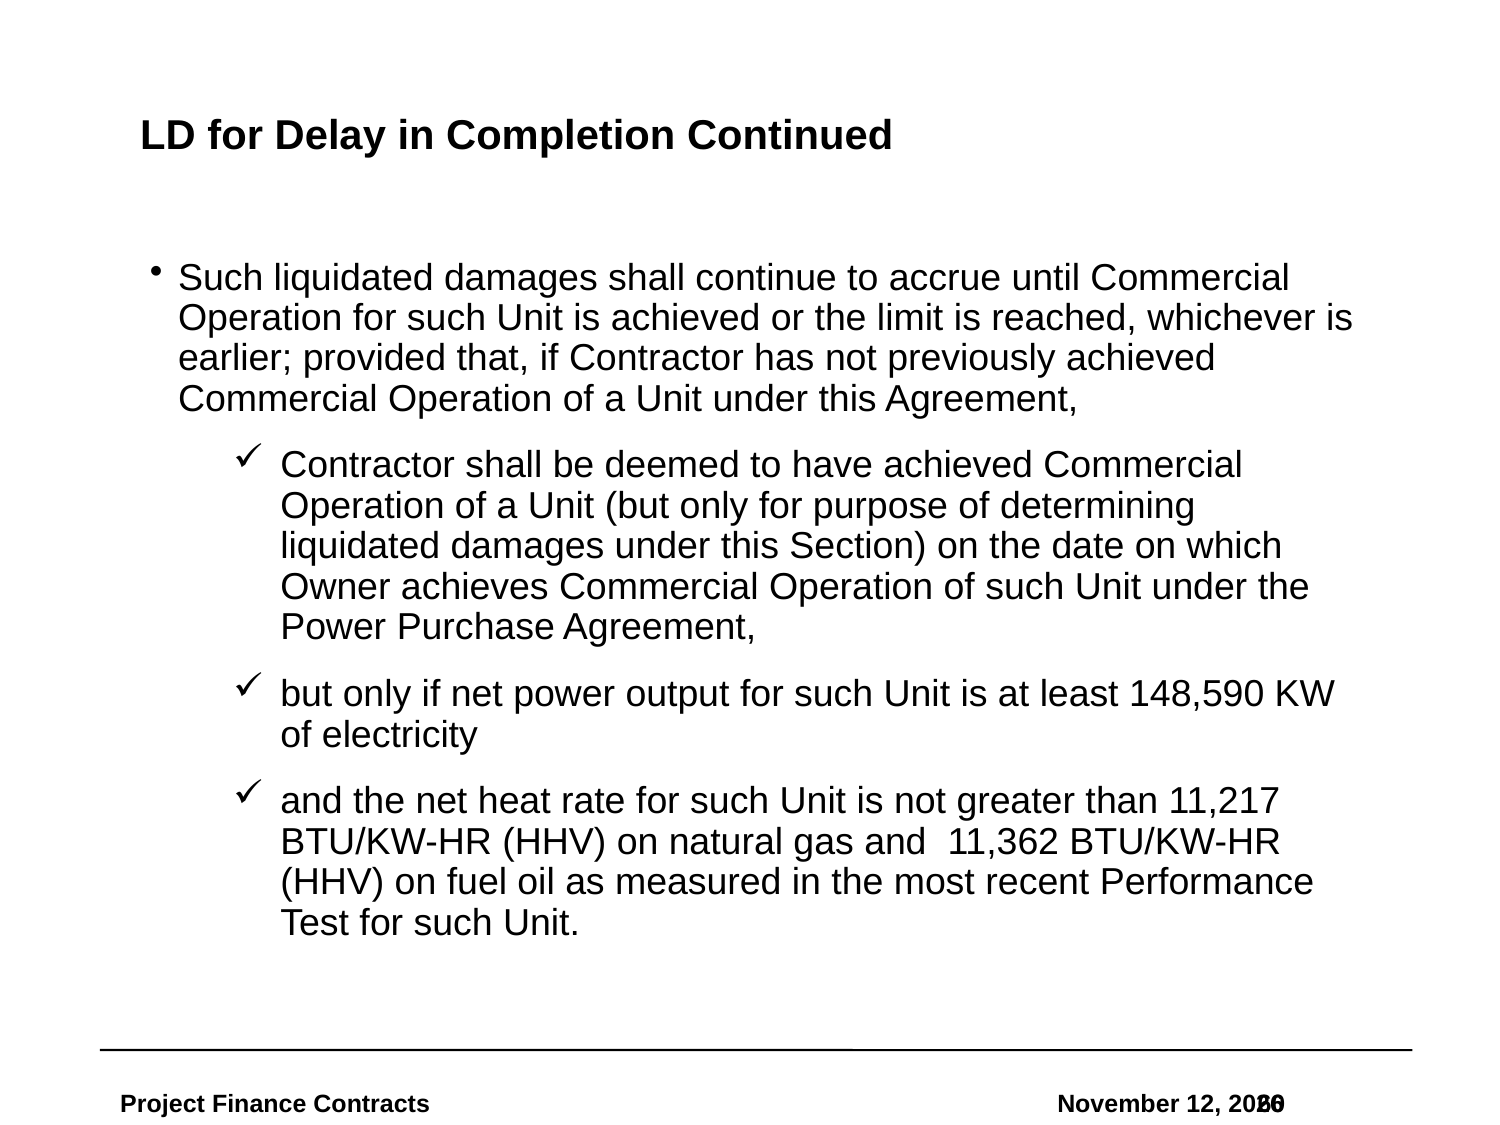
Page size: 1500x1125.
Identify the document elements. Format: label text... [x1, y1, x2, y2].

list Such liquidated damages shall continue to accrue until Commercial Operation for such Unit is achieved or the limit is reached, whichever is earlier; provided that, if Contractor has not previously achieved Commercial Operation of a Unit under this Agreement, Contractor shall be deemed to have achieved Commercial Operation of a Unit (but only for purpose of determining liquidated damages under this Section) on the date on which Owner achieves Commercial Operation of such Unit under the Power Purchase Agreement, but only if net power output for such Unit is at least 148,590 KW of electricity and the net heat rate for such Unit is not greater than 11,217 BTU/KW-HR (HHV) on natural gas and 11,362 BTU/KW-HR (HHV) on fuel oil as measured in the most recent Performance Test for such Unit. [124, 249, 1376, 1001]
title LD for Delay in Completion Continued [124, 99, 1288, 226]
